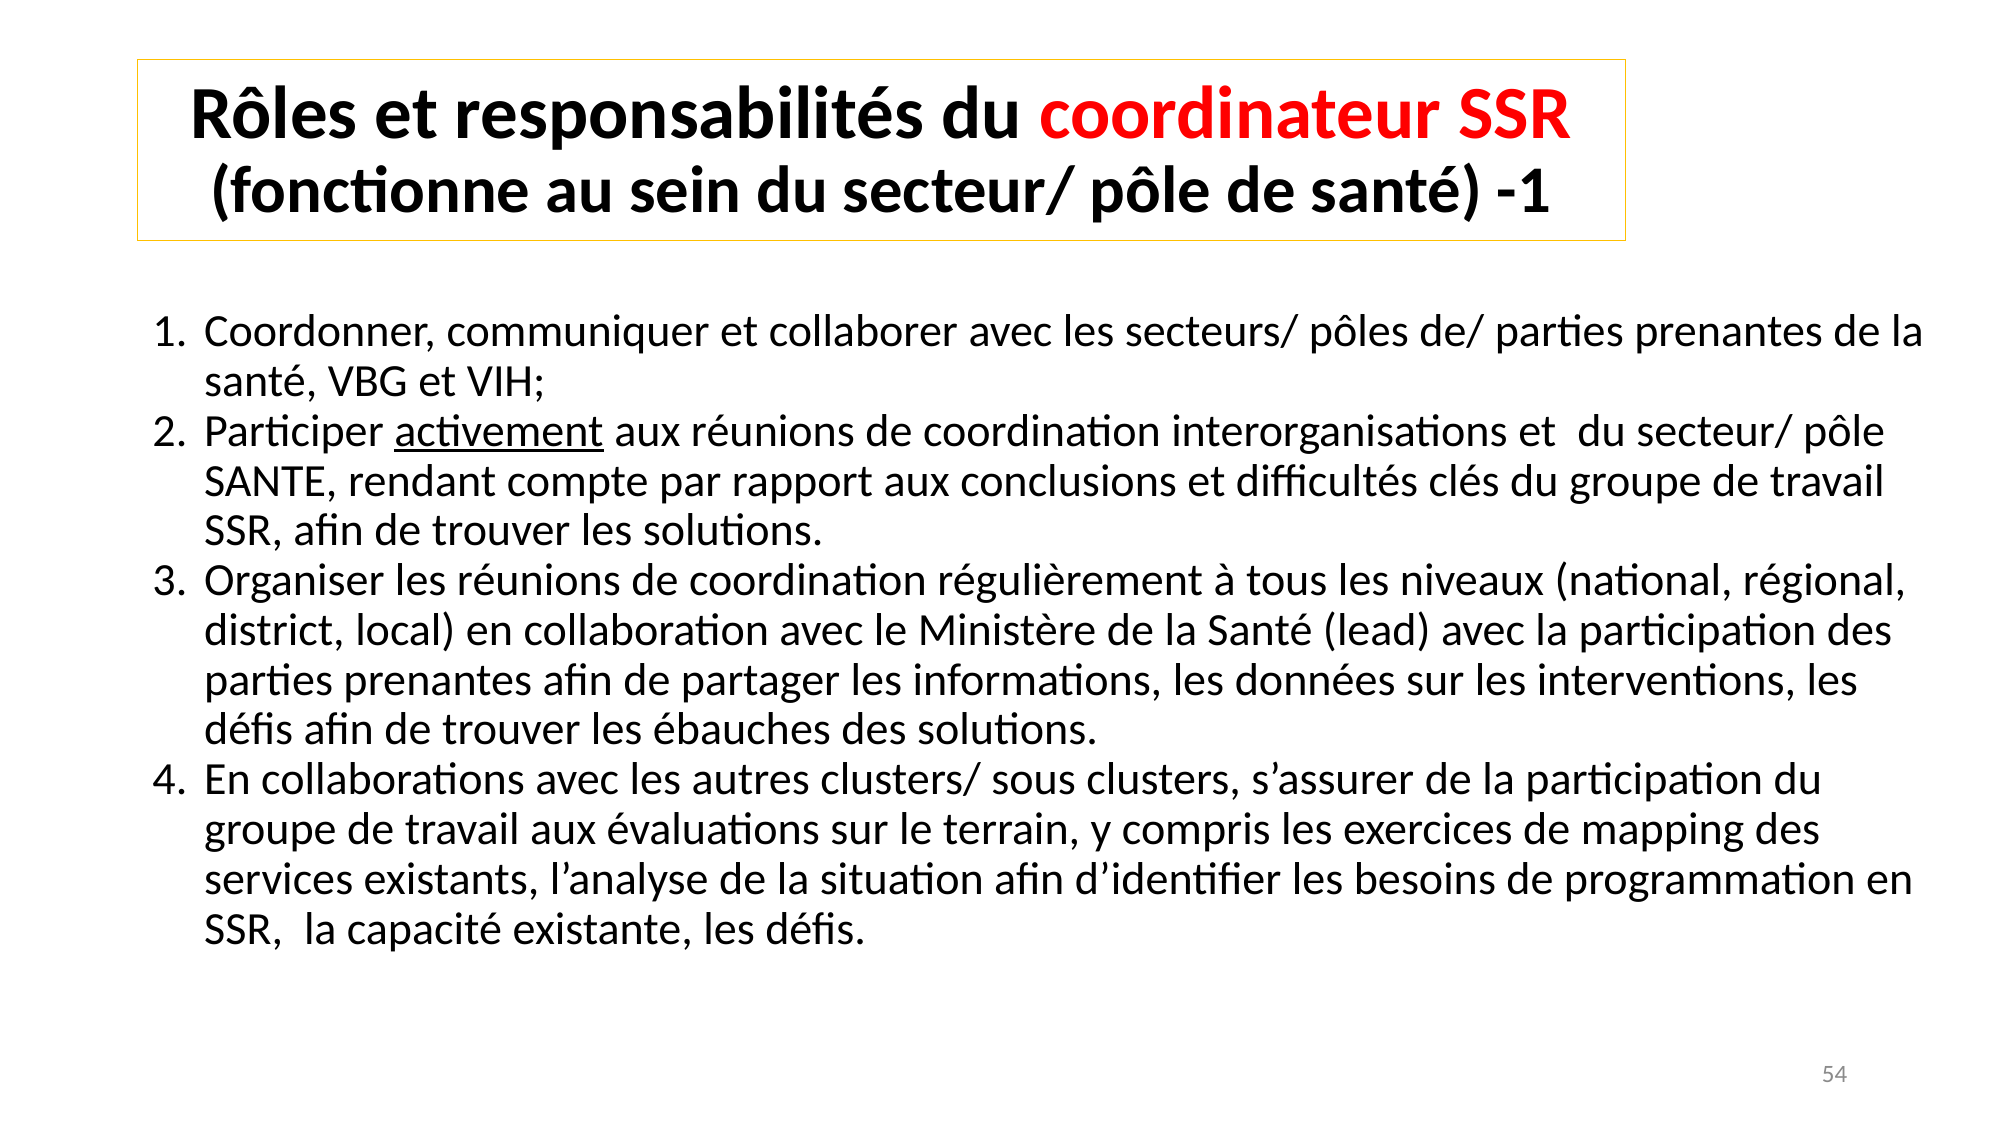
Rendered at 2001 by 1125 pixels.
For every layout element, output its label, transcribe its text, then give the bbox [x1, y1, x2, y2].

title Rôles et responsabilités du coordinateur SSR (fonctionne au sein du secteur/ pôle de santé) -1 [137, 59, 1626, 241]
list Coordonner, communiquer et collaborer avec les secteurs/ pôles de/ parties prenantes de la santé, VBG et VIH; Participer activement aux réunions de coordination interorganisations et du secteur/ pôle SANTE, rendant compte par rapport aux conclusions et difficultés clés du groupe de travail SSR, afin de trouver les solutions. Organiser les réunions de coordination régulièrement à tous les niveaux (national, régional, district, local) en collaboration avec le Ministère de la Santé (lead) avec la participation des parties prenantes afin de partager les informations, les données sur les interventions, les défis afin de trouver les ébauches des solutions. En collaborations avec les autres clusters/ sous clusters, s’assurer de la participation du groupe de travail aux évaluations sur le terrain, y compris les exercices de mapping des services existants, l’analyse de la situation afin d’identifier les besoins de programmation en SSR, la capacité existante, les défis. [137, 299, 1955, 964]
slide_number 54 [1412, 1042, 1863, 1103]
